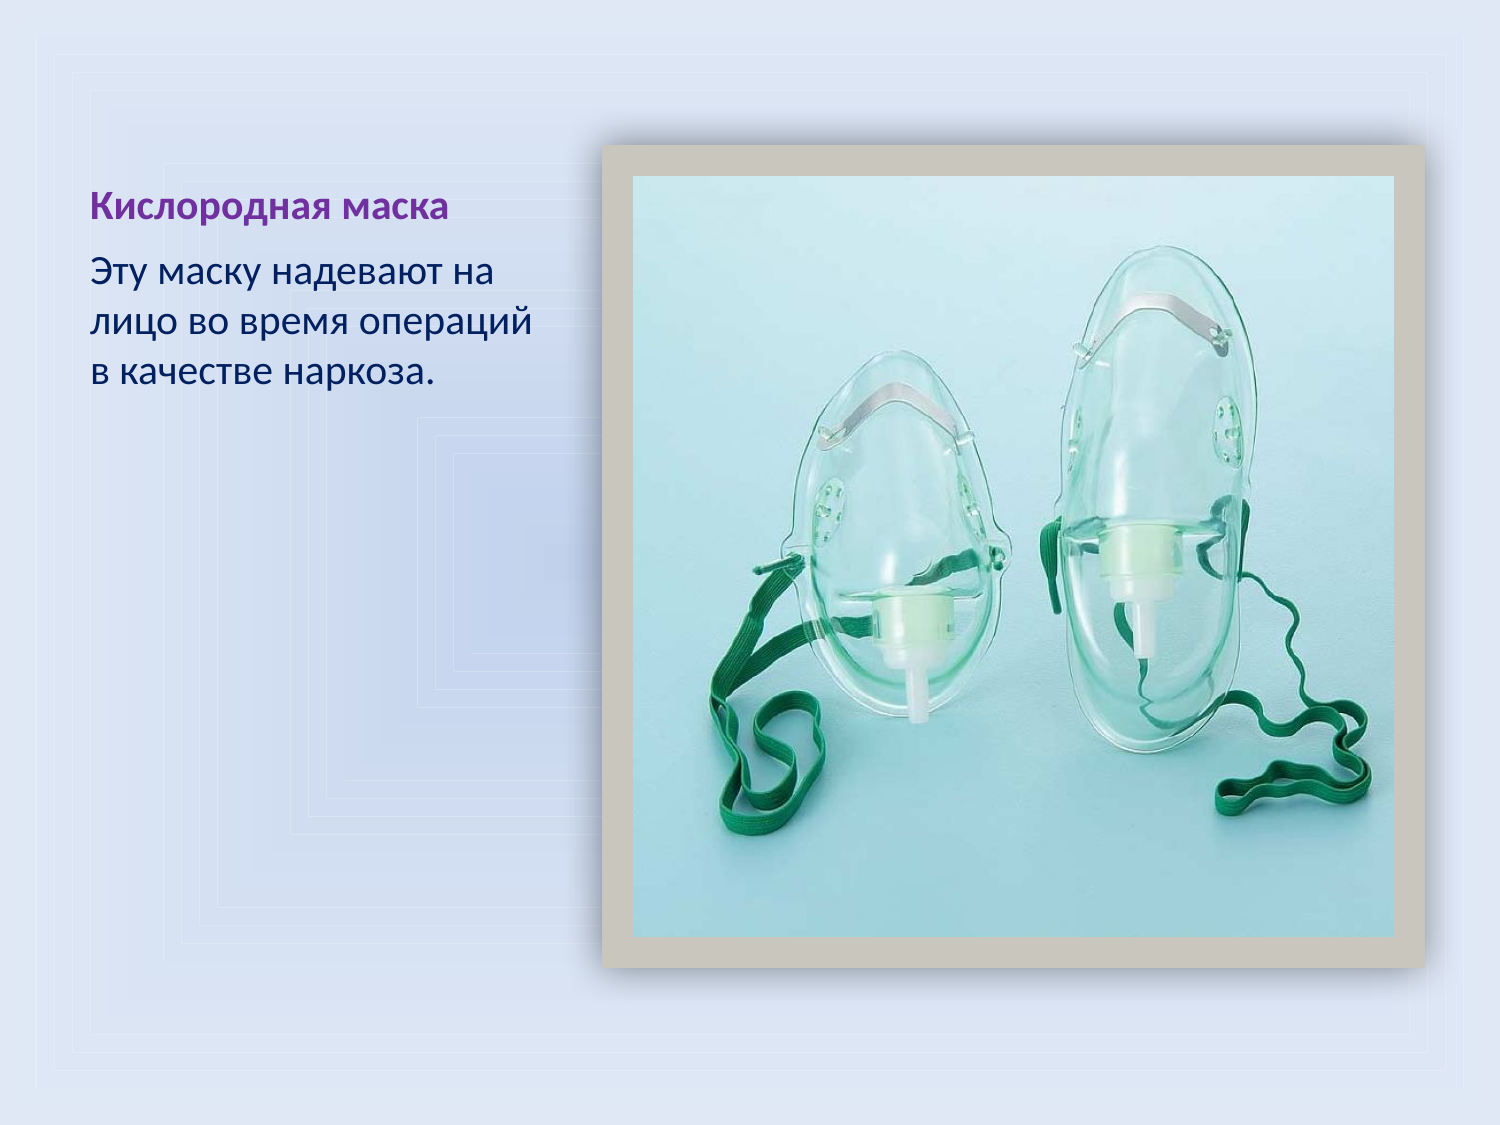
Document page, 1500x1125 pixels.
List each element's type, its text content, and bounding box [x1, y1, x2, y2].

title Кислородная маска [75, 44, 569, 235]
list Эту маску надевают на лицо во время операций в качестве наркоза. [75, 235, 569, 1005]
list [632, 175, 1395, 938]
